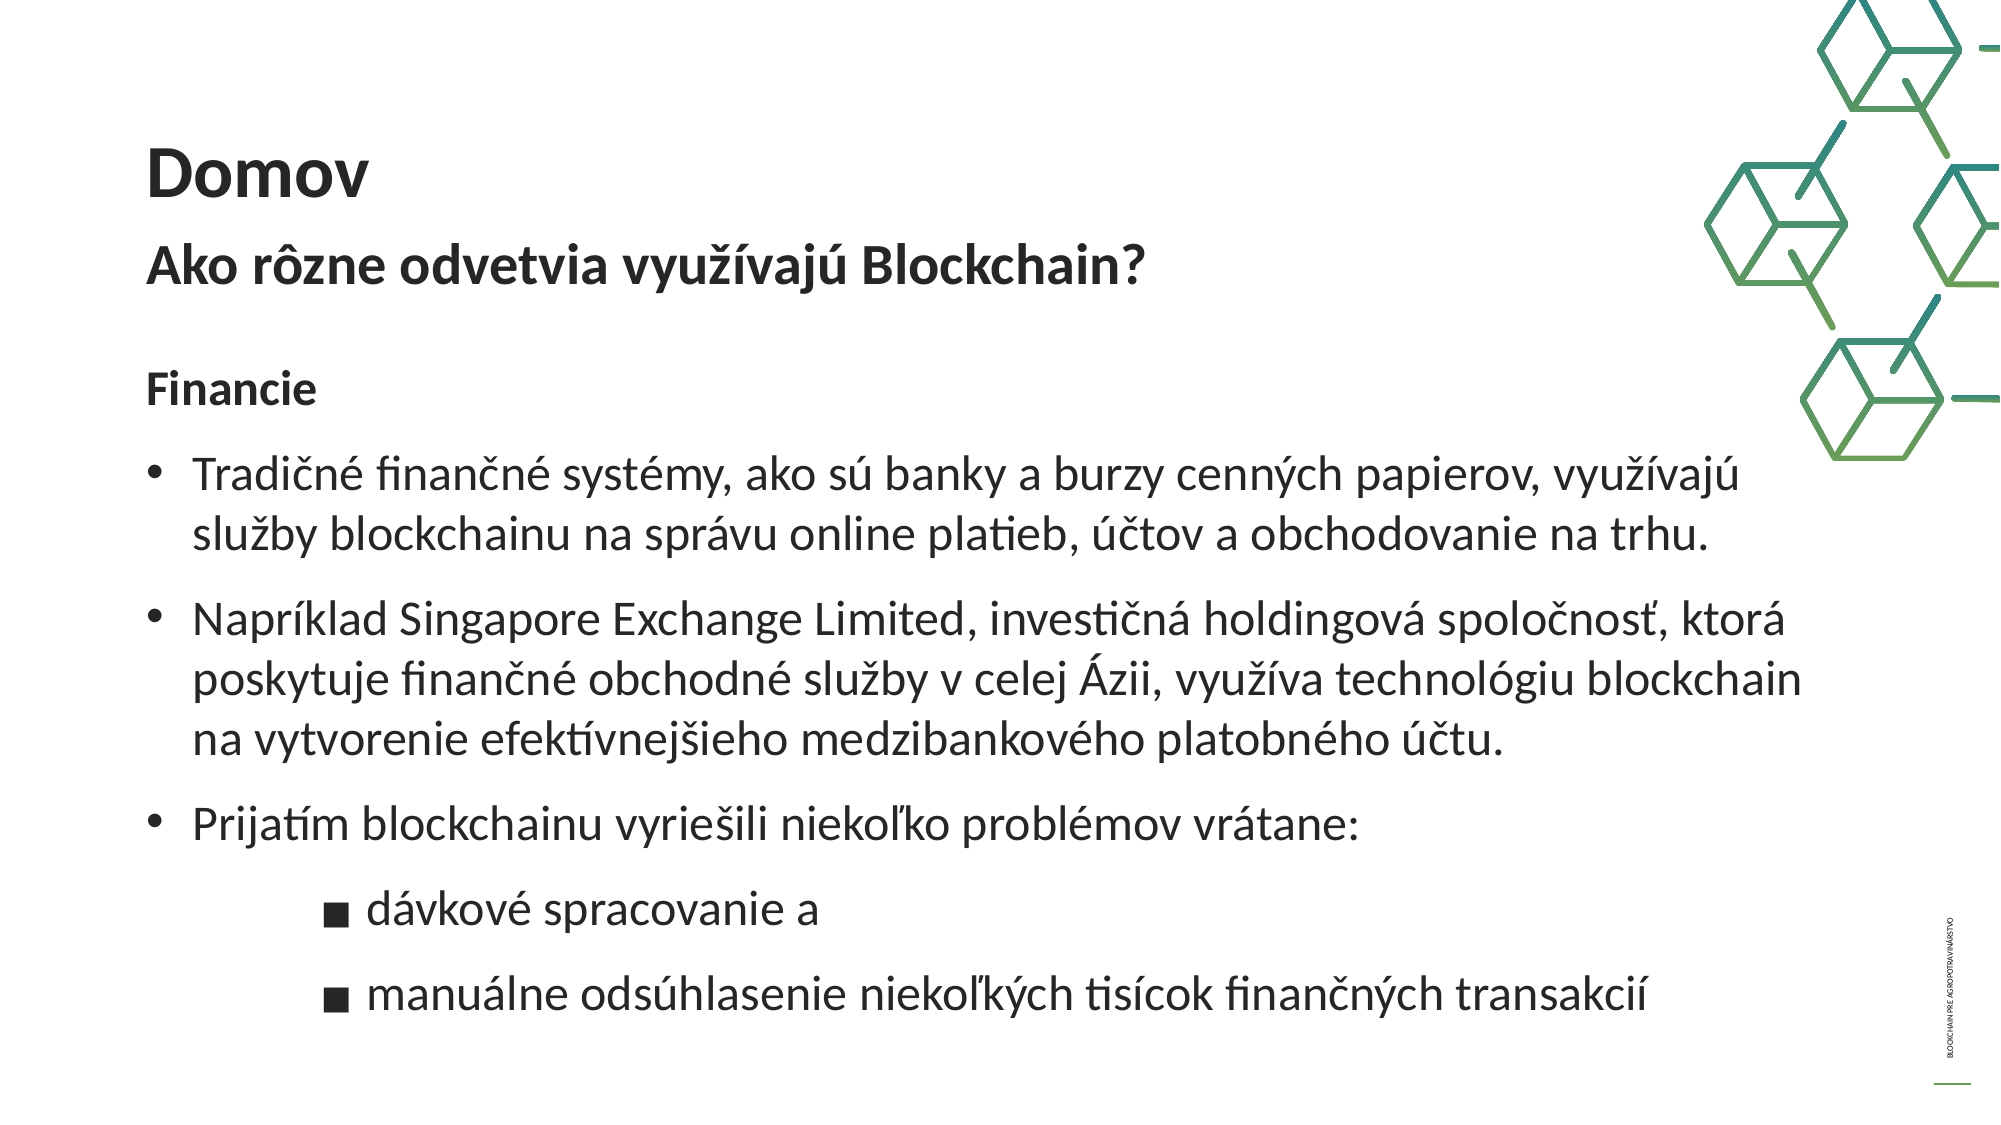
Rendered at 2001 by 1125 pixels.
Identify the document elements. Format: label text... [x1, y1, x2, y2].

list Financie Tradičné finančné systémy, ako sú banky a burzy cenných papierov, využívajú služby blockchainu na správu online platieb, účtov a obchodovanie na trhu. Napríklad Singapore Exchange Limited, investičná holdingová spoločnosť, ktorá poskytuje finančné obchodné služby v celej Ázii, využíva technológiu blockchain na vytvorenie efektívnejšieho medzibankového platobného účtu. Prijatím blockchainu vyriešili niekoľko problémov vrátane: dávkové spracovanie a manuálne odsúhlasenie niekoľkých tisícok finančných transakcií [130, 348, 1869, 1080]
list Domov Ako rôzne odvetvia využívajú Blockchain? [130, 124, 1698, 337]
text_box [1703, 0, 2000, 462]
